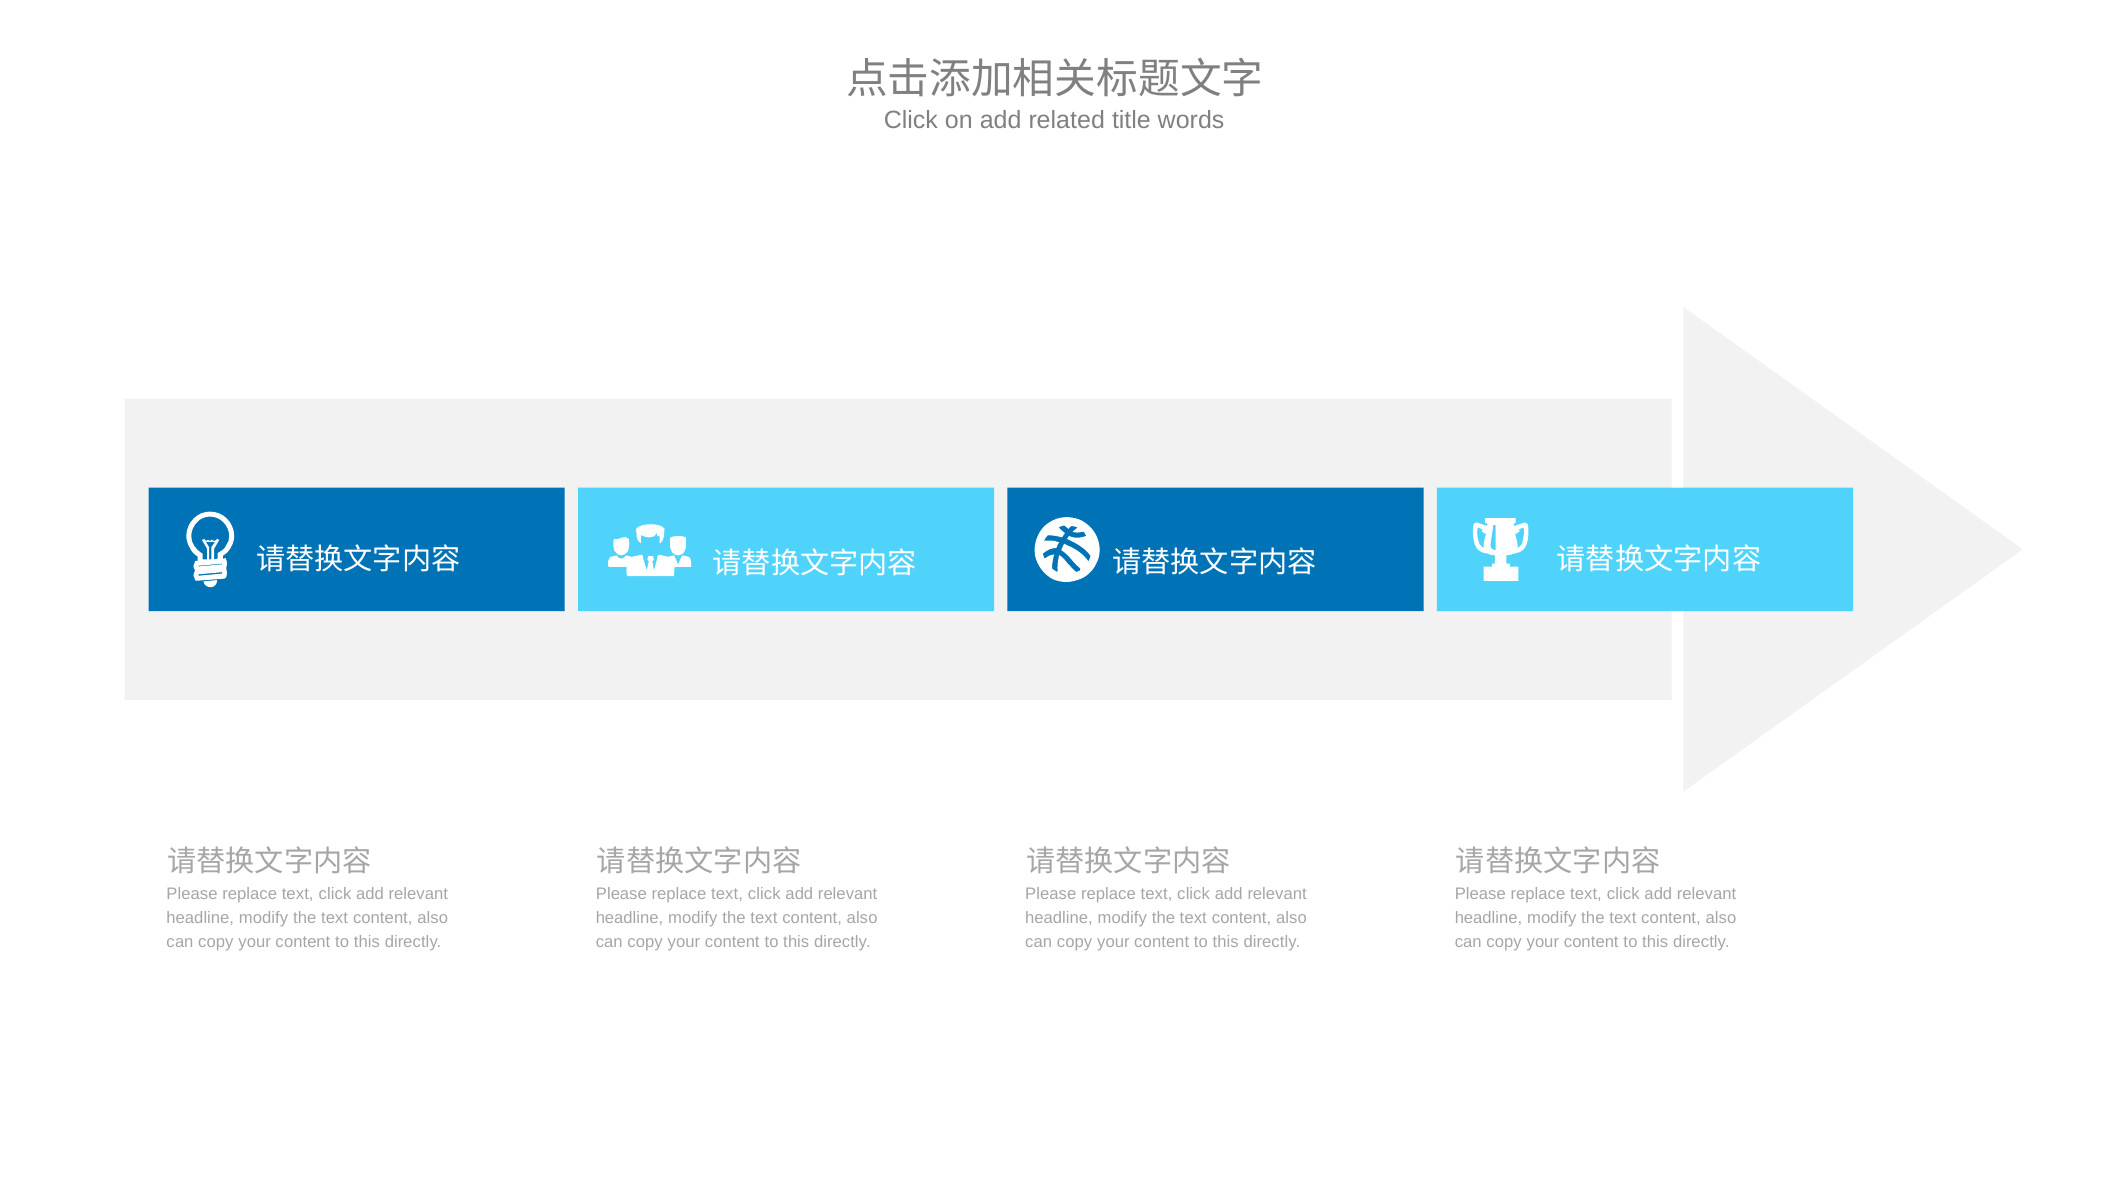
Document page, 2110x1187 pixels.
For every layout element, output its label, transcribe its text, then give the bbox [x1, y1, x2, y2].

text_box [124, 397, 1673, 701]
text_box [1436, 487, 1854, 612]
text_box 请替换文字内容 [152, 828, 388, 885]
text_box Please replace text, click add relevant headline, modify the text content, also can copy your content to this directly. [1440, 871, 1752, 959]
text_box 请替换文字内容 [582, 828, 817, 885]
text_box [577, 487, 995, 612]
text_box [1007, 487, 1424, 612]
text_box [148, 487, 565, 612]
text_box 请替换文字内容 [1441, 828, 1676, 885]
text_box Click on add related title words [864, 95, 1246, 158]
text_box 点击添加相关标题文字 [803, 44, 1307, 107]
text_box 请替换文字内容 [1011, 828, 1246, 885]
text_box Please replace text, click add relevant headline, modify the text content, also can copy your content to this directly. [1010, 871, 1323, 959]
text_box Please replace text, click add relevant headline, modify the text content, also can copy your content to this directly. [581, 871, 893, 959]
text_box [1682, 305, 2025, 794]
text_box Please replace text, click add relevant headline, modify the text content, also can copy your content to this directly. [151, 871, 464, 959]
